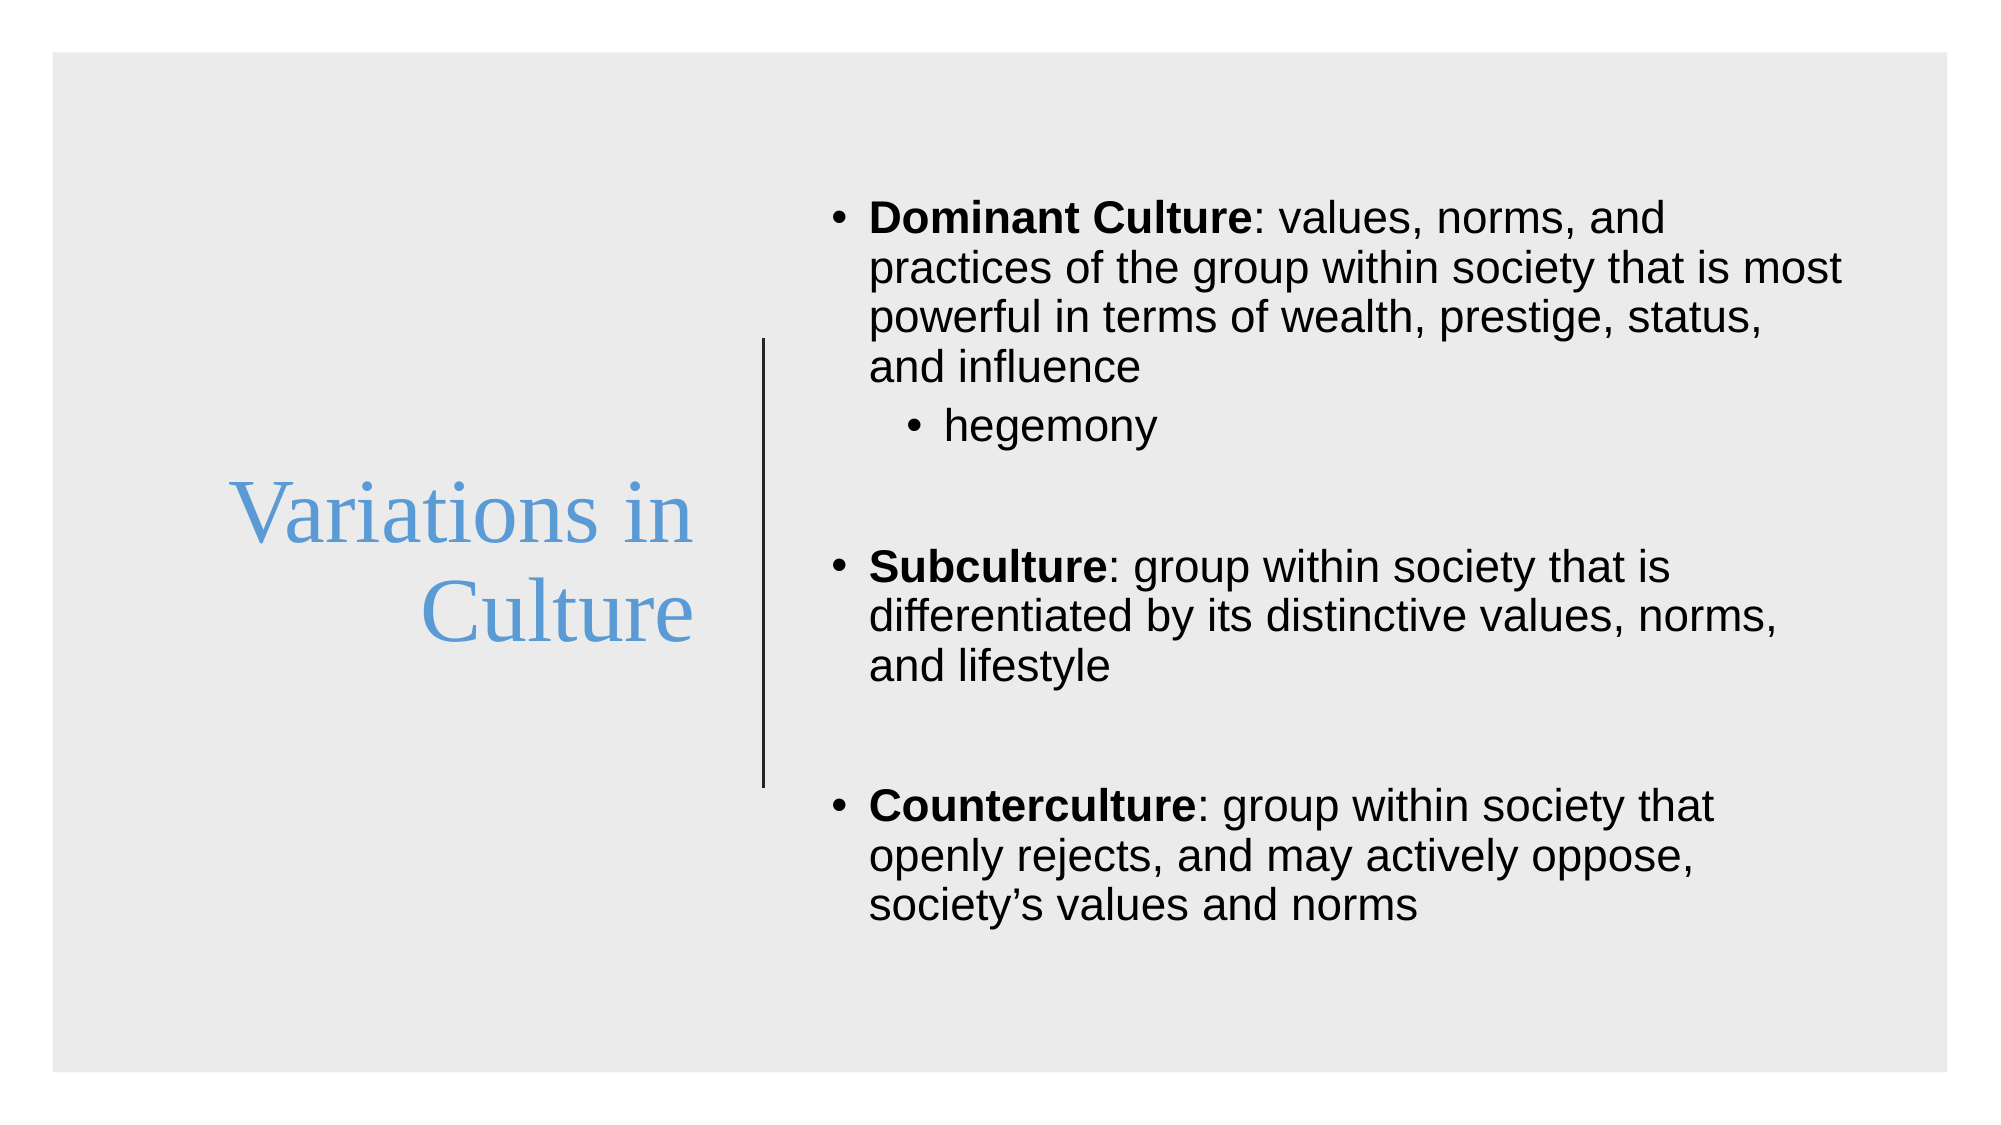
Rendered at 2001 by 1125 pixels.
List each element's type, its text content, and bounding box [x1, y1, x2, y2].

title Variations in Culture [137, 158, 711, 967]
text_box [52, 51, 1948, 1073]
list Dominant Culture: values, norms, and practices of the group within society that is most powerful in terms of wealth, prestige, status, and influence hegemony Subculture: group within society that is differentiated by its distinctive values, norms, and lifestyle Counterculture: group within society that openly rejects, and may actively oppose, society’s values and norms [816, 158, 1863, 967]
